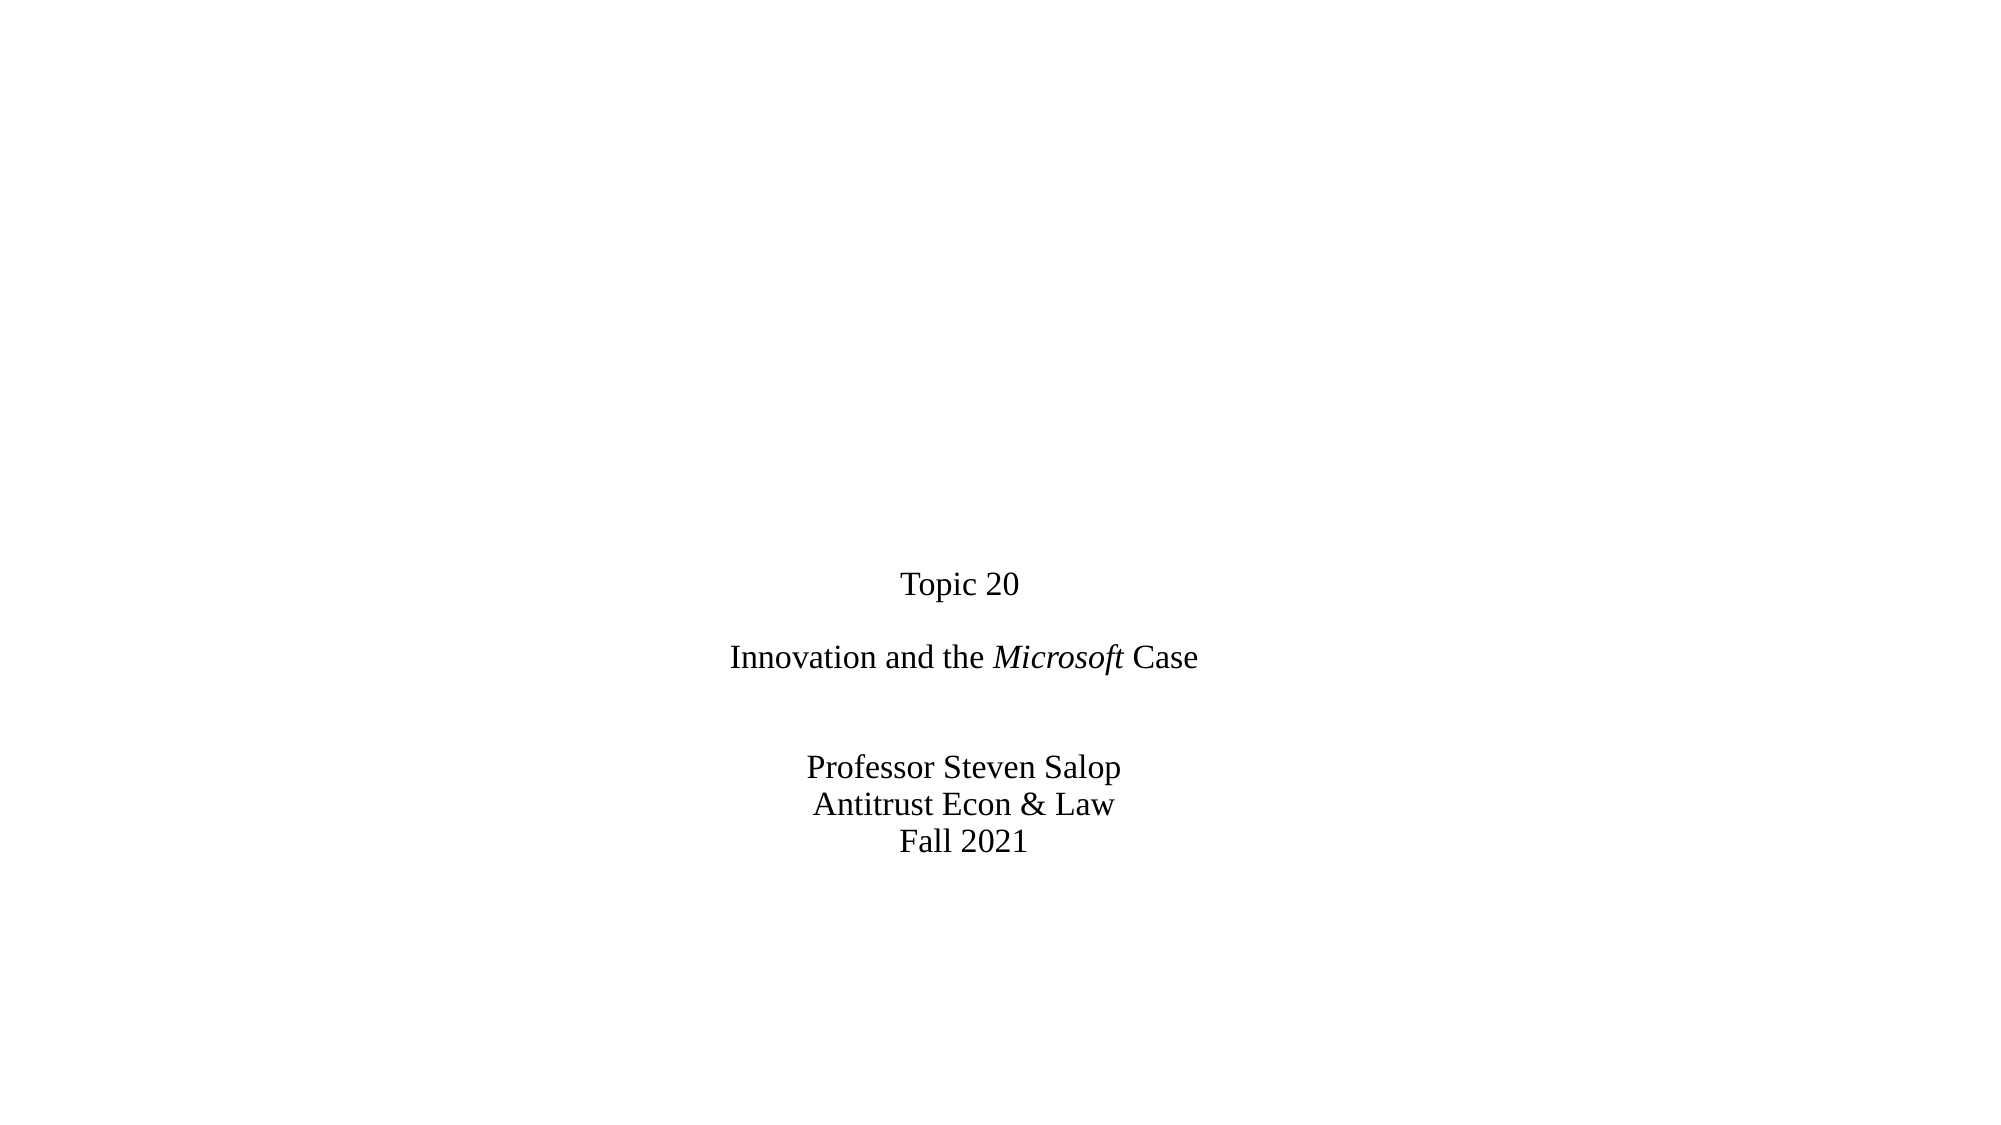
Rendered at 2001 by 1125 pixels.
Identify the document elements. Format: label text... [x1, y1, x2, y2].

title Topic 20 Innovation and the Microsoft Case Professor Steven Salop Antitrust Econ & Law Fall 2021 [214, 516, 1715, 908]
subtitle [249, 590, 1750, 863]
